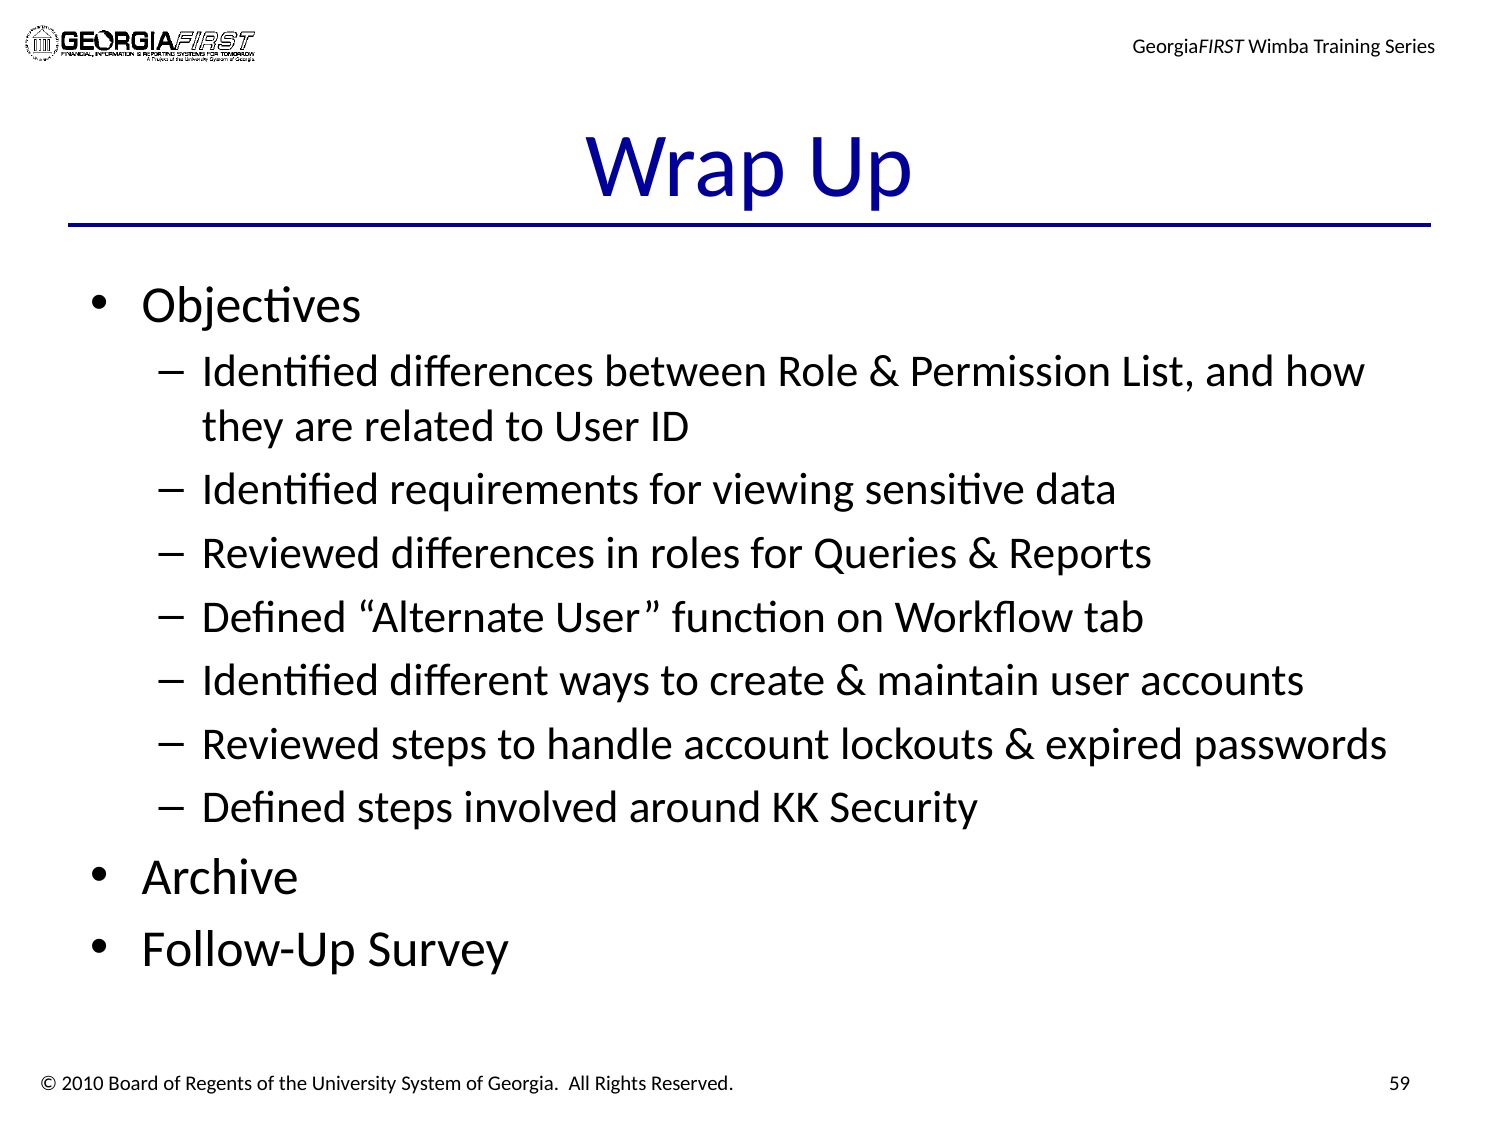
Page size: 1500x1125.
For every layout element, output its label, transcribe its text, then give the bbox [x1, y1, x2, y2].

list Objectives Identified differences between Role & Permission List, and how they are related to User ID Identified requirements for viewing sensitive data Reviewed differences in roles for Queries & Reports Defined “Alternate User” function on Workflow tab Identified different ways to create & maintain user accounts Reviewed steps to handle account lockouts & expired passwords Defined steps involved around KK Security Archive Follow-Up Survey [75, 262, 1425, 1038]
title Wrap Up [75, 87, 1425, 233]
picture [24, 24, 255, 63]
